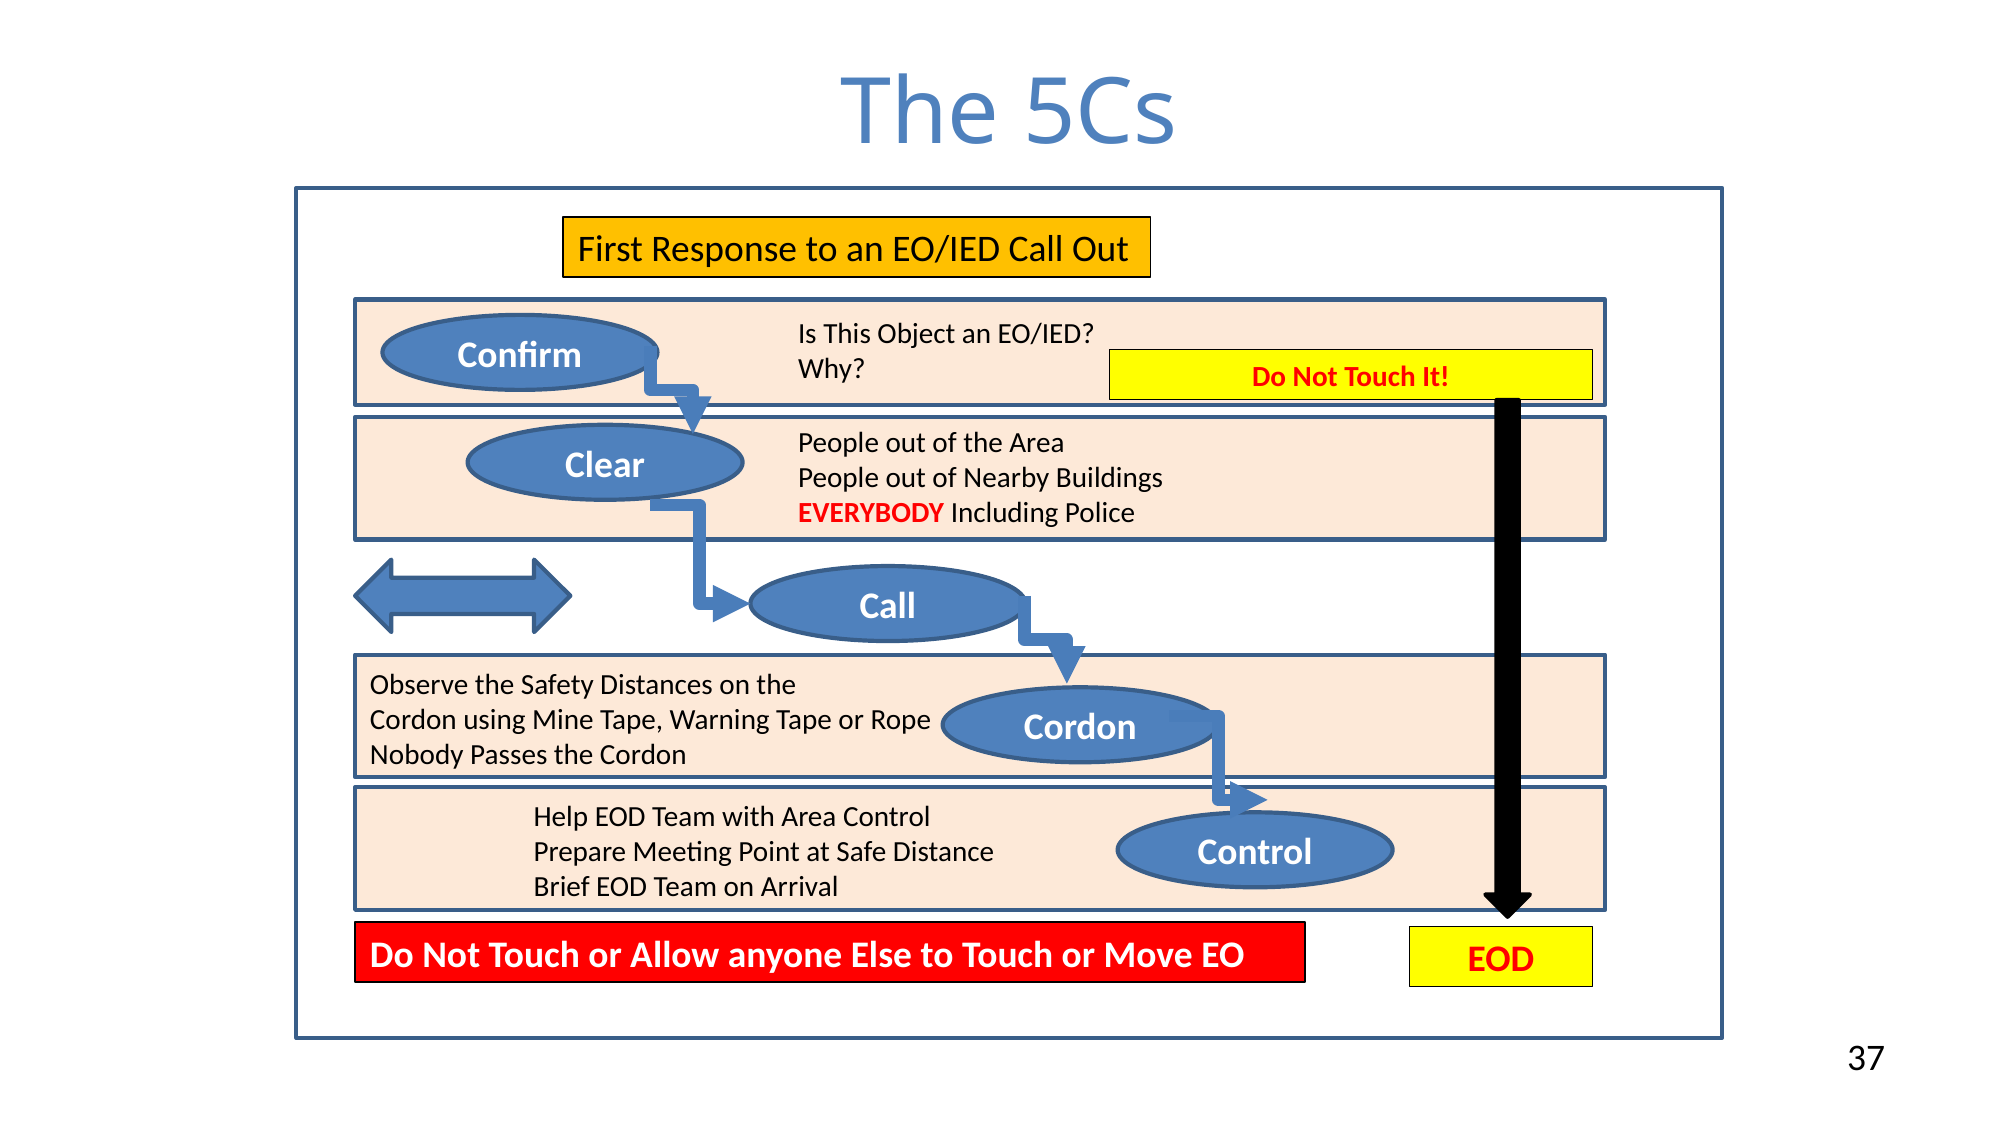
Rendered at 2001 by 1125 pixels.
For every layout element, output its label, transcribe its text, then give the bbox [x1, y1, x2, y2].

slide_number 37 [1433, 1025, 1900, 1085]
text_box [296, 187, 1723, 1039]
title The 5Cs [296, 5, 1698, 186]
